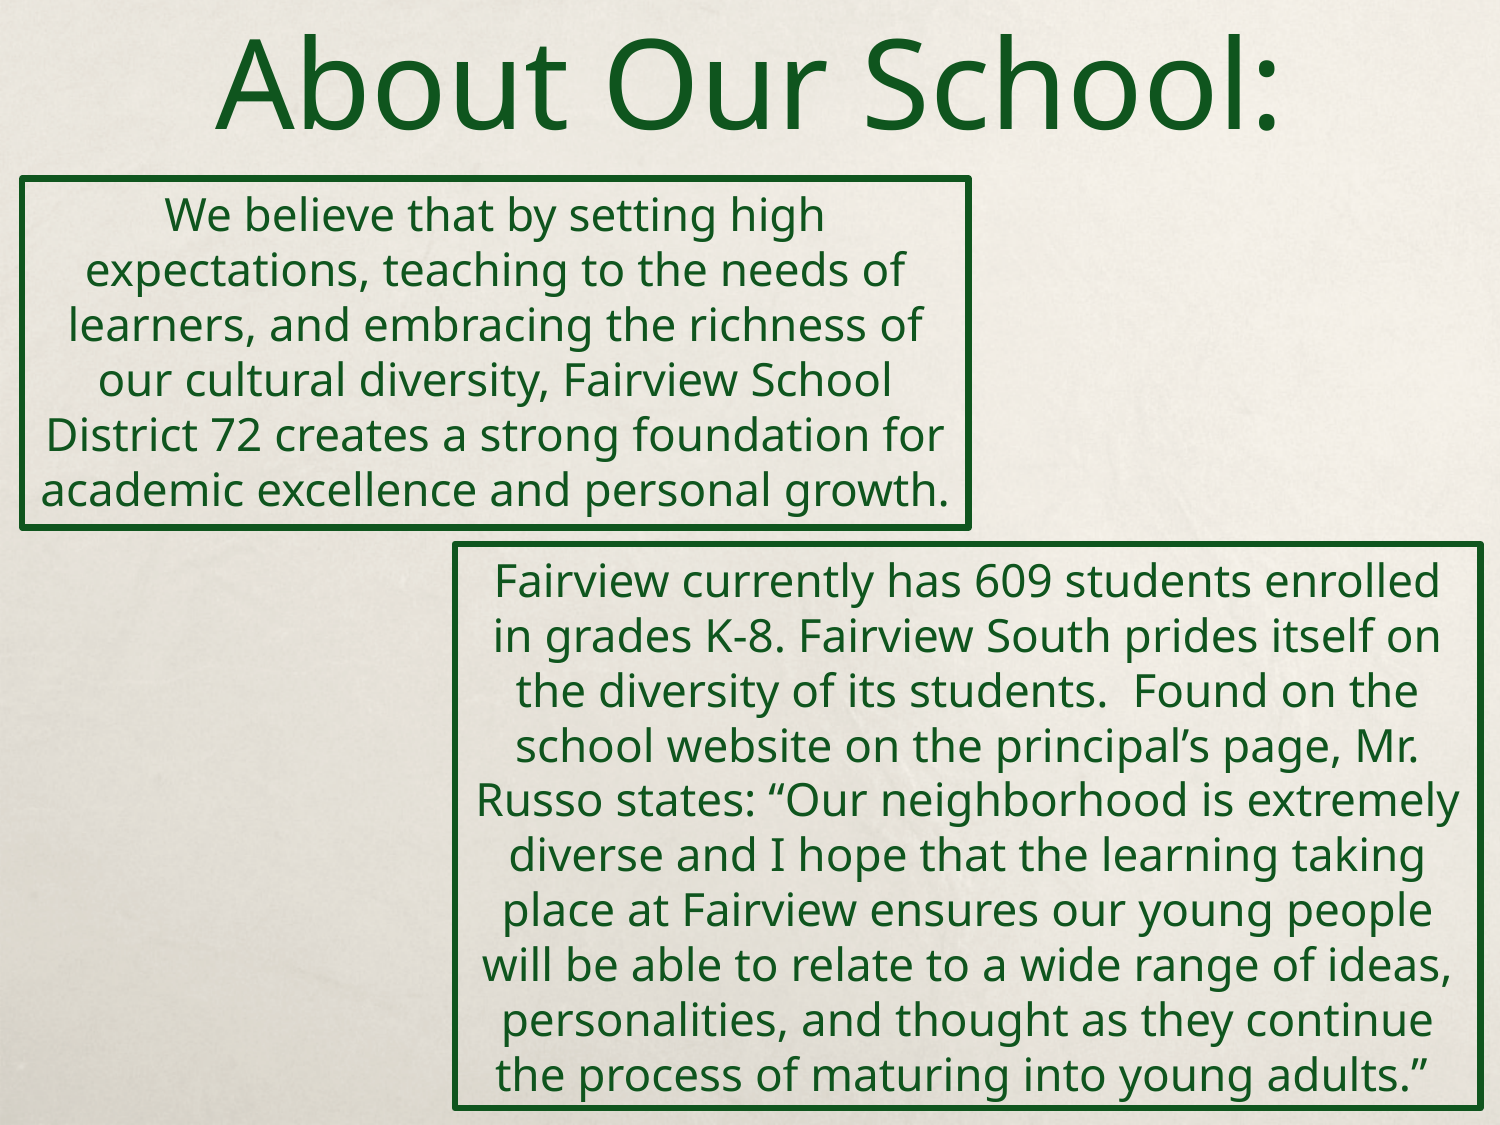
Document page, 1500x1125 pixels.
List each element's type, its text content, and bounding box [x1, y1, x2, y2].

title About Our School: [81, 0, 1419, 163]
list We believe that by setting high expectations, teaching to the needs of learners, and embracing the richness of our cultural diversity, Fairview School District 72 creates a strong foundation for academic excellence and personal growth. [22, 178, 969, 528]
text_box Fairview currently has 609 students enrolled in grades K-8. Fairview South prides itself on the diversity of its students. Found on the school website on the principal’s page, Mr. Russo states: “Our neighborhood is extremely diverse and I hope that the learning taking place at Fairview ensures our young people will be able to relate to a wide range of ideas, personalities, and thought as they continue the process of maturing into young adults.” [454, 543, 1481, 1109]
